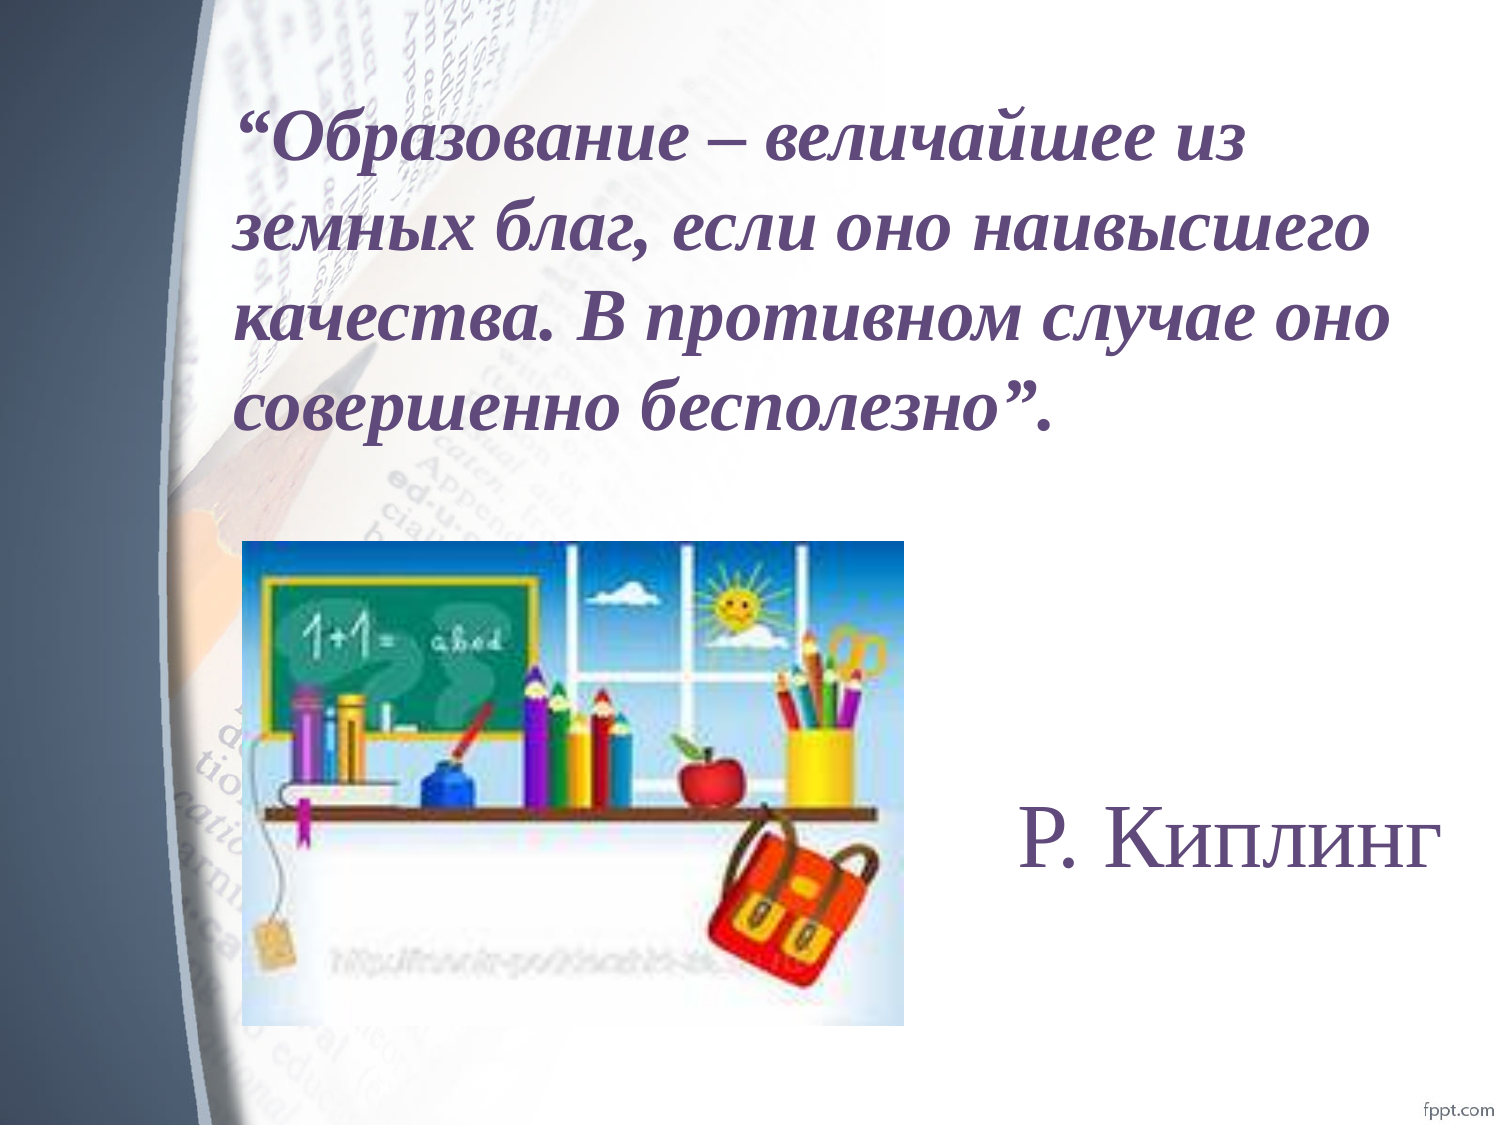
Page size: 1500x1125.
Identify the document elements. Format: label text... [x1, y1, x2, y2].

picture [0, 0, 1500, 1125]
list “Образование – величайшее из земных благ, если оно наивысшего качества. В противном случае оно совершенно бесполезно”. Р. Киплинг [218, 78, 1459, 917]
